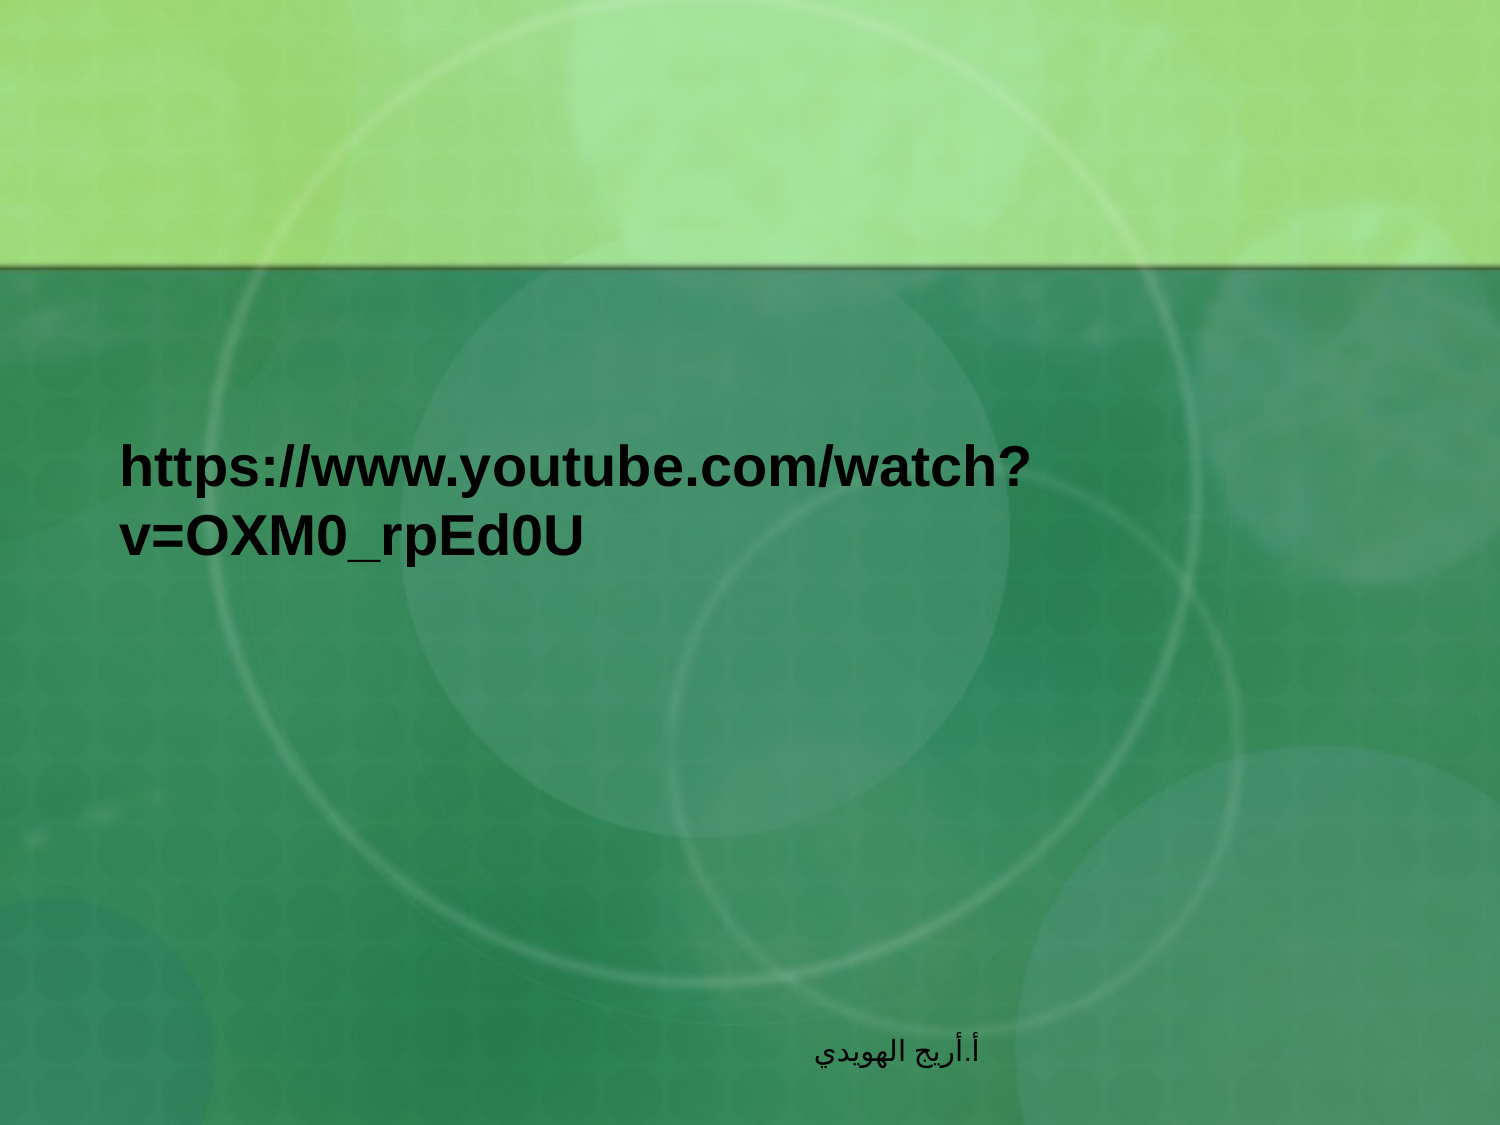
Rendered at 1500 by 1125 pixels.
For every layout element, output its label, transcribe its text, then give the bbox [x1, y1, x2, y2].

picture [0, 0, 1500, 1125]
text_box أ.أريج الهويدي [512, 1024, 988, 1075]
title https://www.youtube.com/watch?v=OXM0_rpEd0U [111, 420, 1388, 645]
